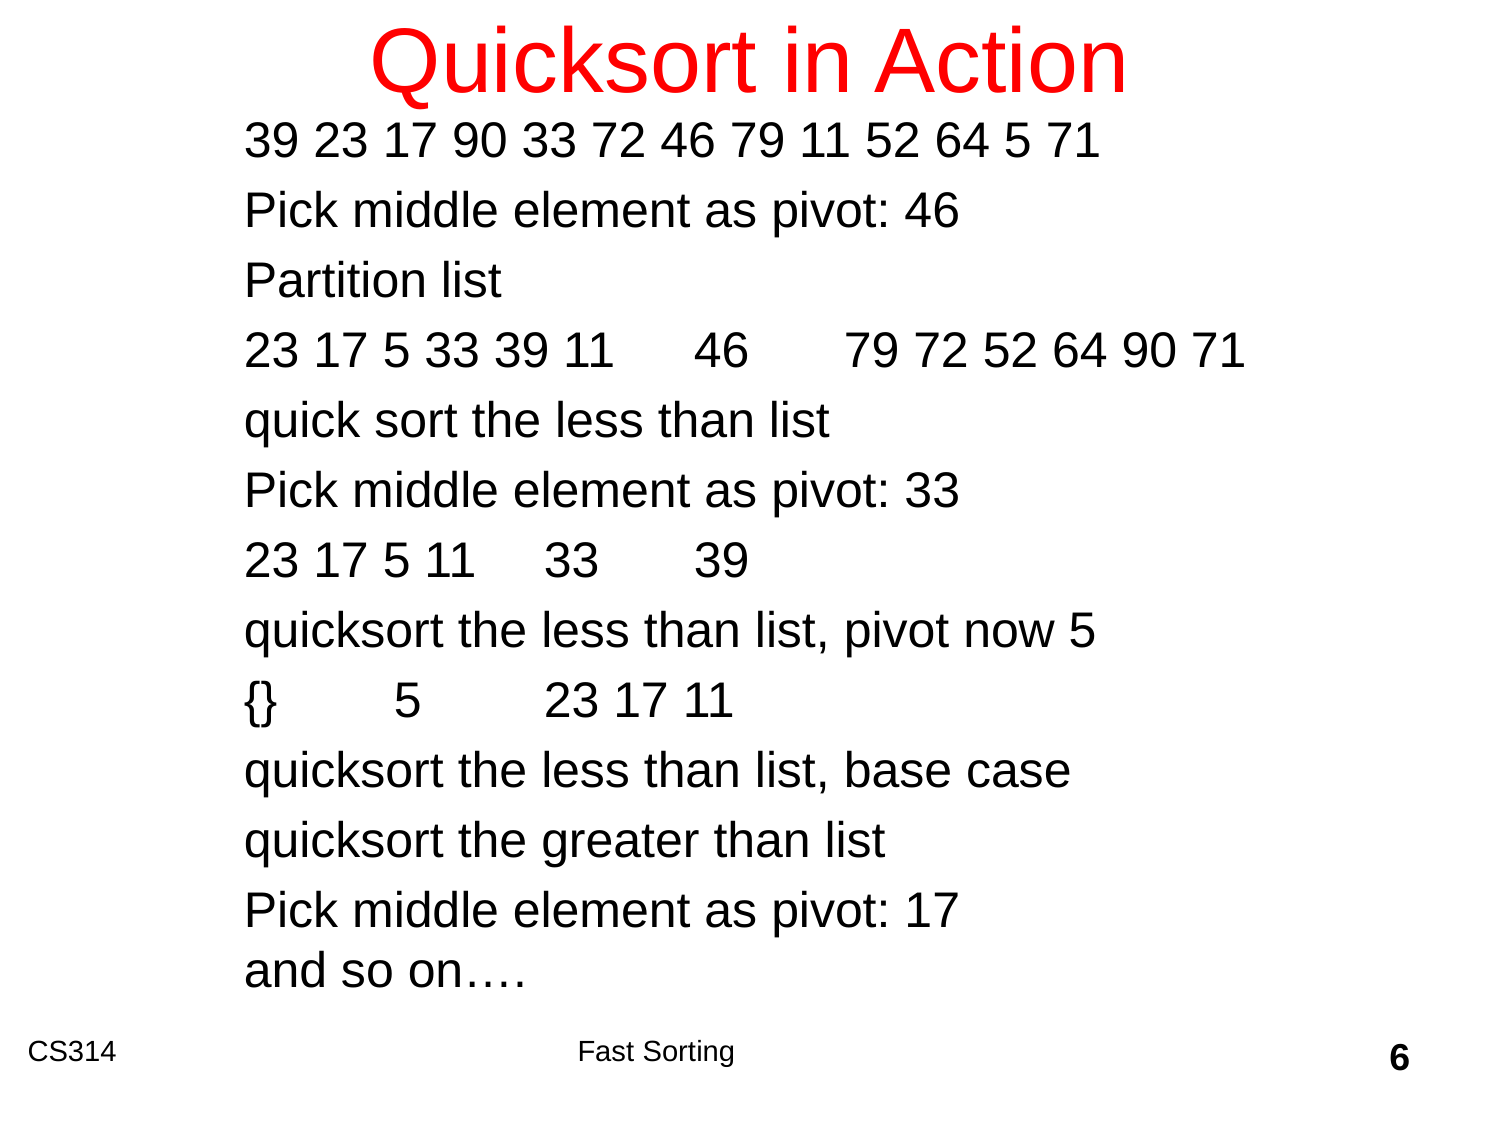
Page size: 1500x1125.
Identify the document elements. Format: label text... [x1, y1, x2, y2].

footer Fast Sorting [562, 1024, 1063, 1101]
slide_number 6 [1112, 1024, 1426, 1101]
title Quicksort in Action [112, 0, 1388, 150]
slide_number CS314 [12, 1024, 451, 1101]
text_box 39 23 17 90 33 72 46 79 11 52 64 5 71 Pick middle element as pivot: 46 Partition list 23 17 5 33 39 11 46 79 72 52 64 90 71 quick sort the less than list Pick middle element as pivot: 33 23 17 5 11 33 39 quicksort the less than list, pivot now 5 {} 5 23 17 11 quicksort the less than list, base case quicksort the greater than list Pick middle element as pivot: 17 and so on…. [229, 99, 1262, 1005]
